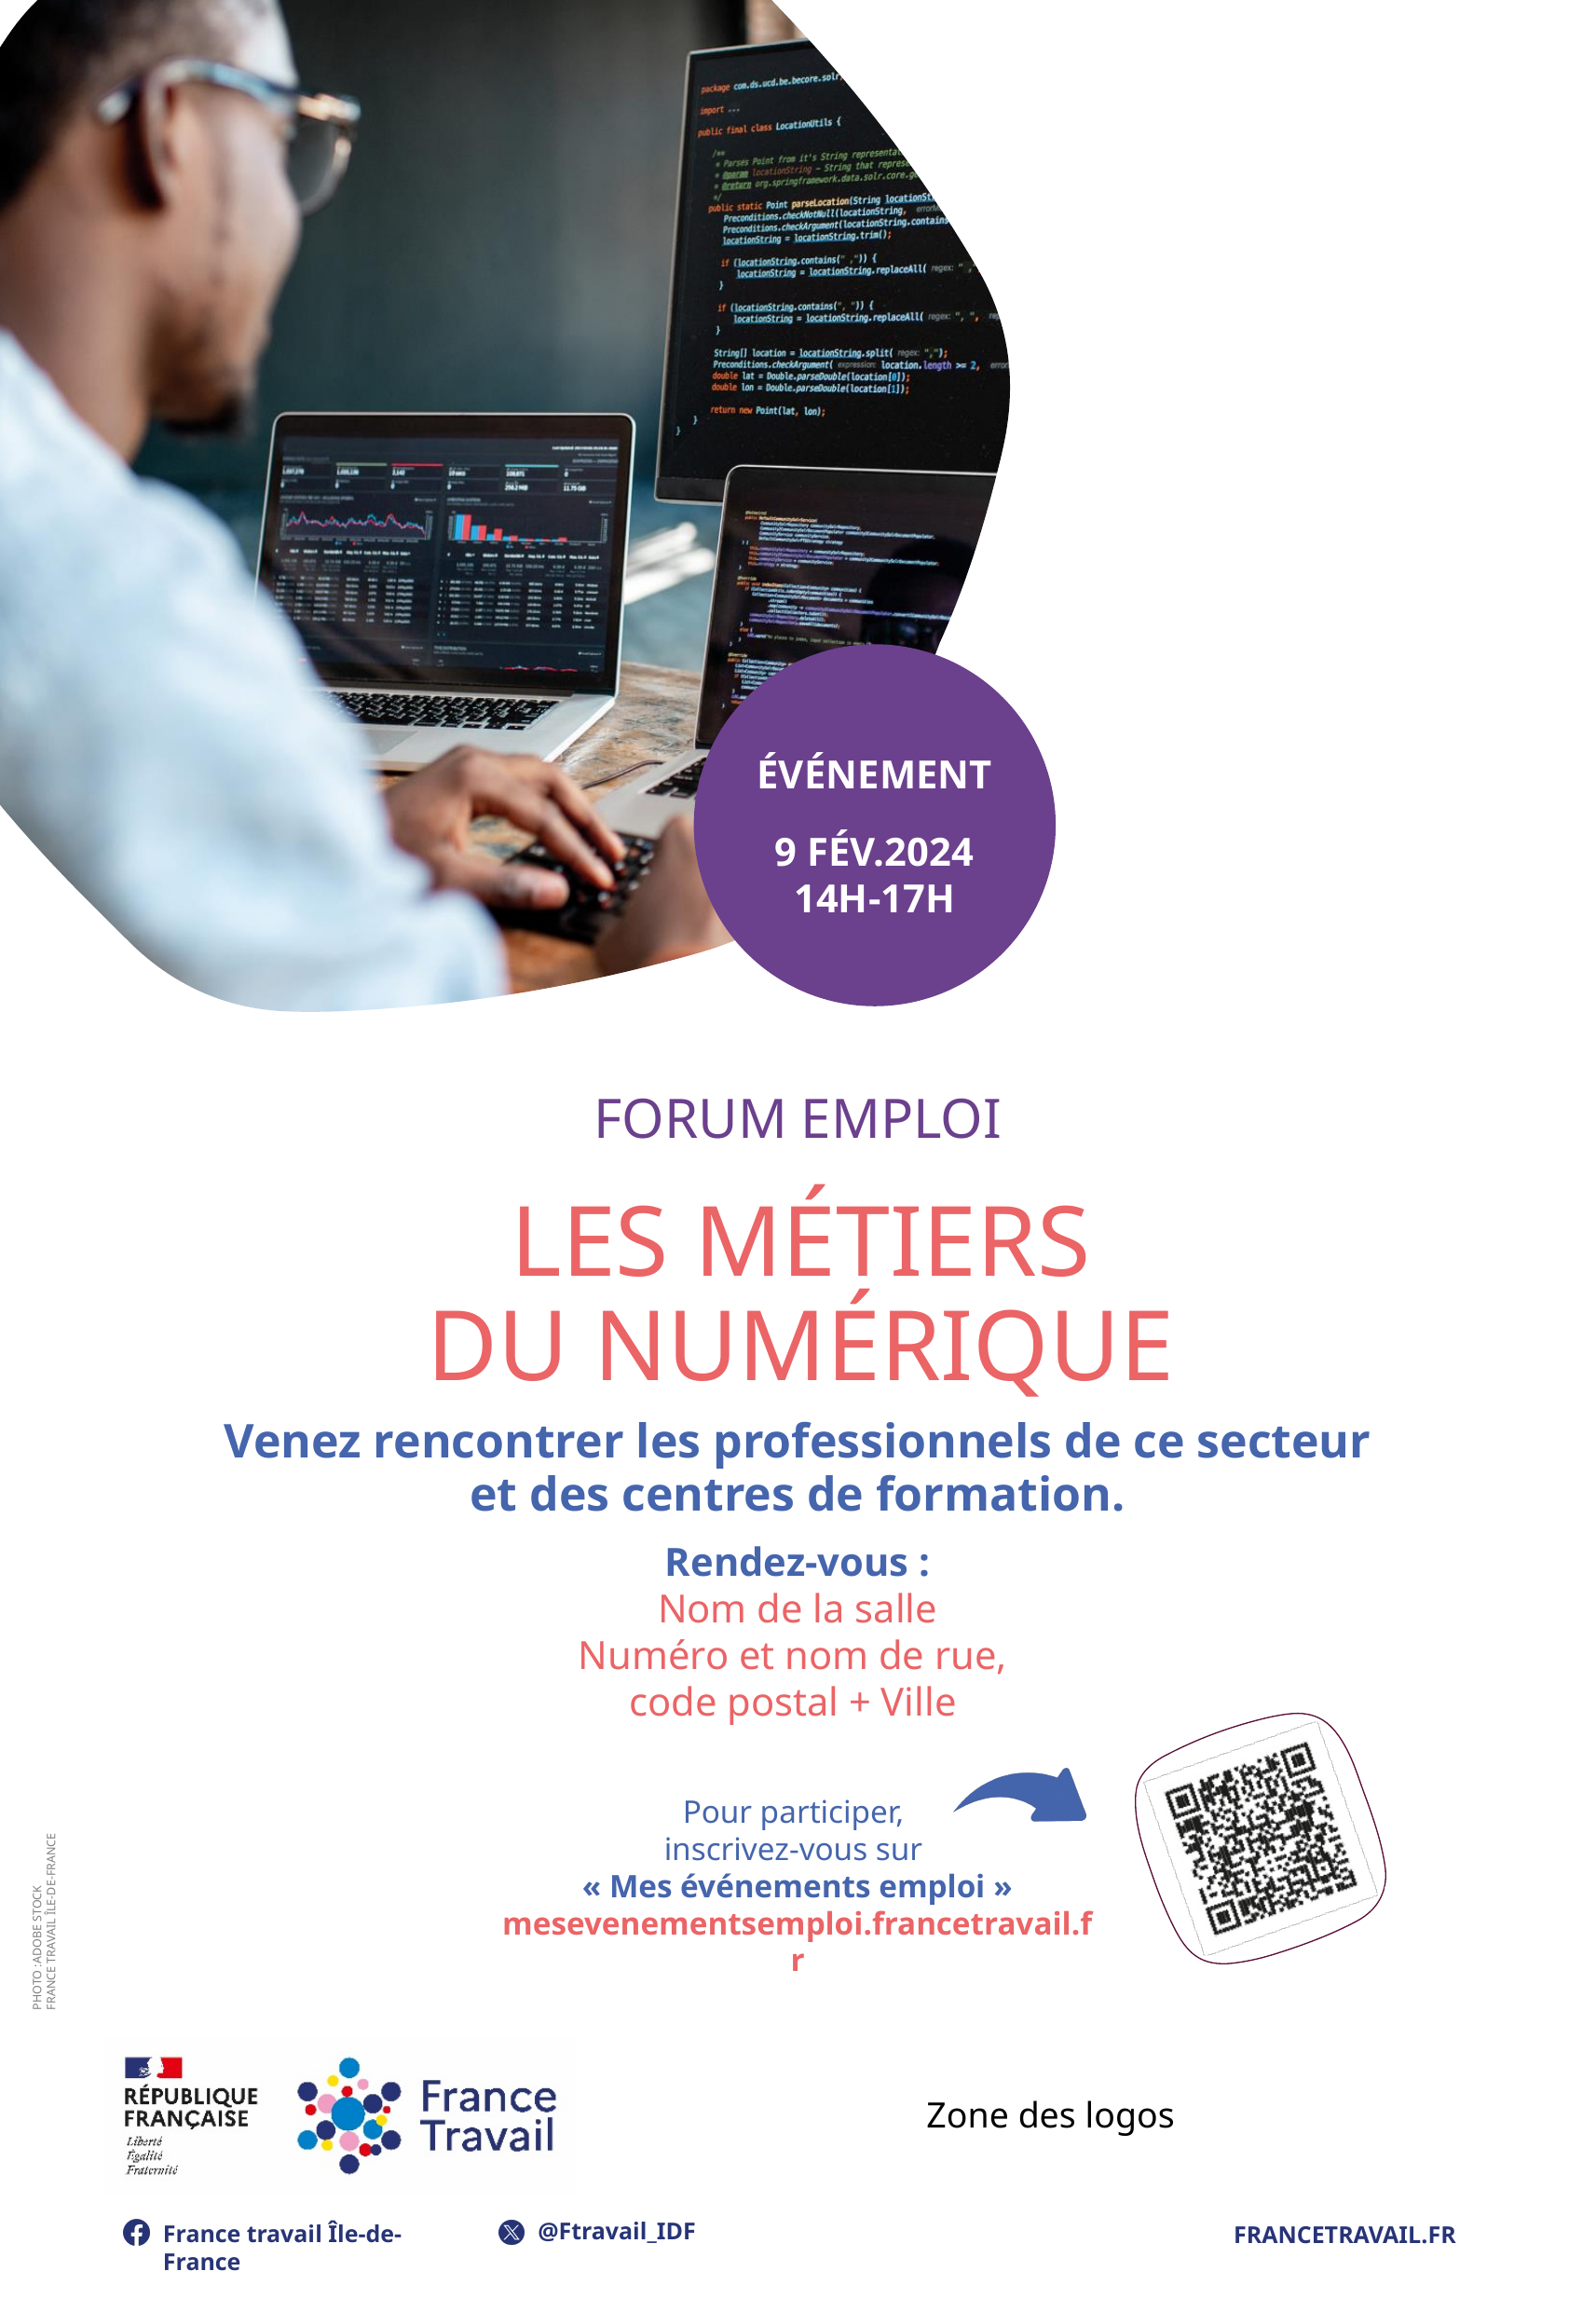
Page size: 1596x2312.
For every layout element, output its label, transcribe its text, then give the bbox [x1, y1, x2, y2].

picture [122, 2219, 150, 2246]
text_box Les métiers du numérique [0, 1185, 1596, 1408]
text_box francetravail.fr [1220, 2213, 1522, 2255]
picture [1128, 1707, 1392, 1970]
text_box [724, 928, 1026, 1008]
picture [948, 1748, 1091, 1869]
text_box @Ftravail_IDF [524, 2209, 724, 2252]
picture [104, 2036, 578, 2195]
text_box [0, 0, 1011, 1012]
picture [498, 2219, 525, 2246]
text_box Rendez-vous : Nom de la salle Numéro et nom de rue, code postal + Ville [0, 1530, 1596, 1731]
text_box [710, 642, 1040, 746]
text_box Zone des logos [604, 2051, 1497, 2176]
text_box Pour participer, inscrivez-vous sur « Mes événements emploi » mesevenementsemploi.francetravail.fr [484, 1785, 1111, 1985]
text_box Venez rencontrer les professionnels de ce secteur et des centres de formation. [0, 1408, 1596, 1527]
text_box Forum emploi [0, 1076, 1596, 1156]
text_box France travail Île-de-France [149, 2212, 488, 2282]
text_box Événement 9 fév.2024 14h-17h [628, 746, 1122, 928]
